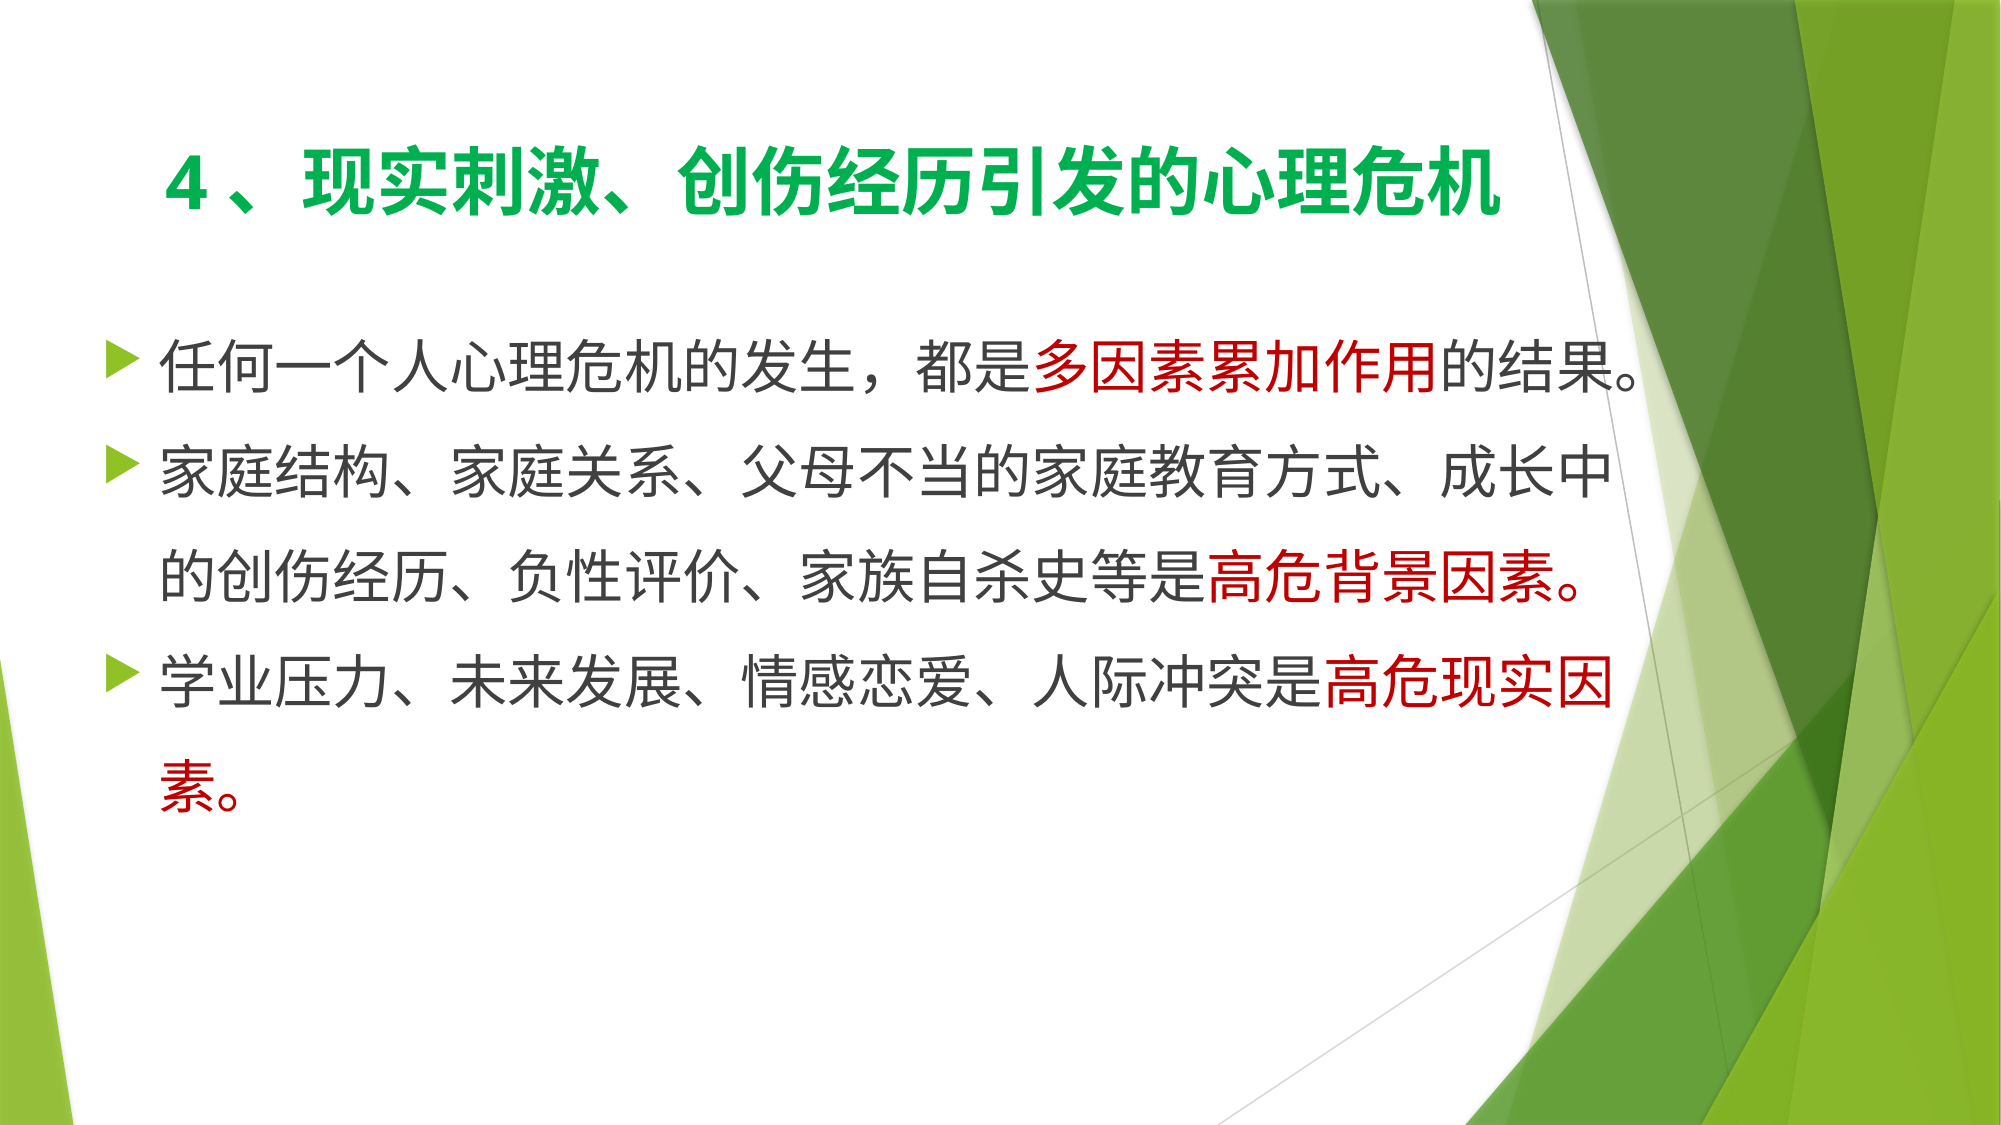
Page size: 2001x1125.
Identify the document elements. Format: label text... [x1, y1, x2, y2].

list 任何一个人心理危机的发生，都是多因素累加作用的结果。 家庭结构、家庭关系、父母不当的家庭教育方式、成长中的创伤经历、负性评价、家族自杀史等是高危背景因素。 学业压力、未来发展、情感恋爱、人际冲突是高危现实因素。 [86, 287, 1686, 963]
title 4、现实刺激、创伤经历引发的心理危机 [150, 99, 1850, 288]
